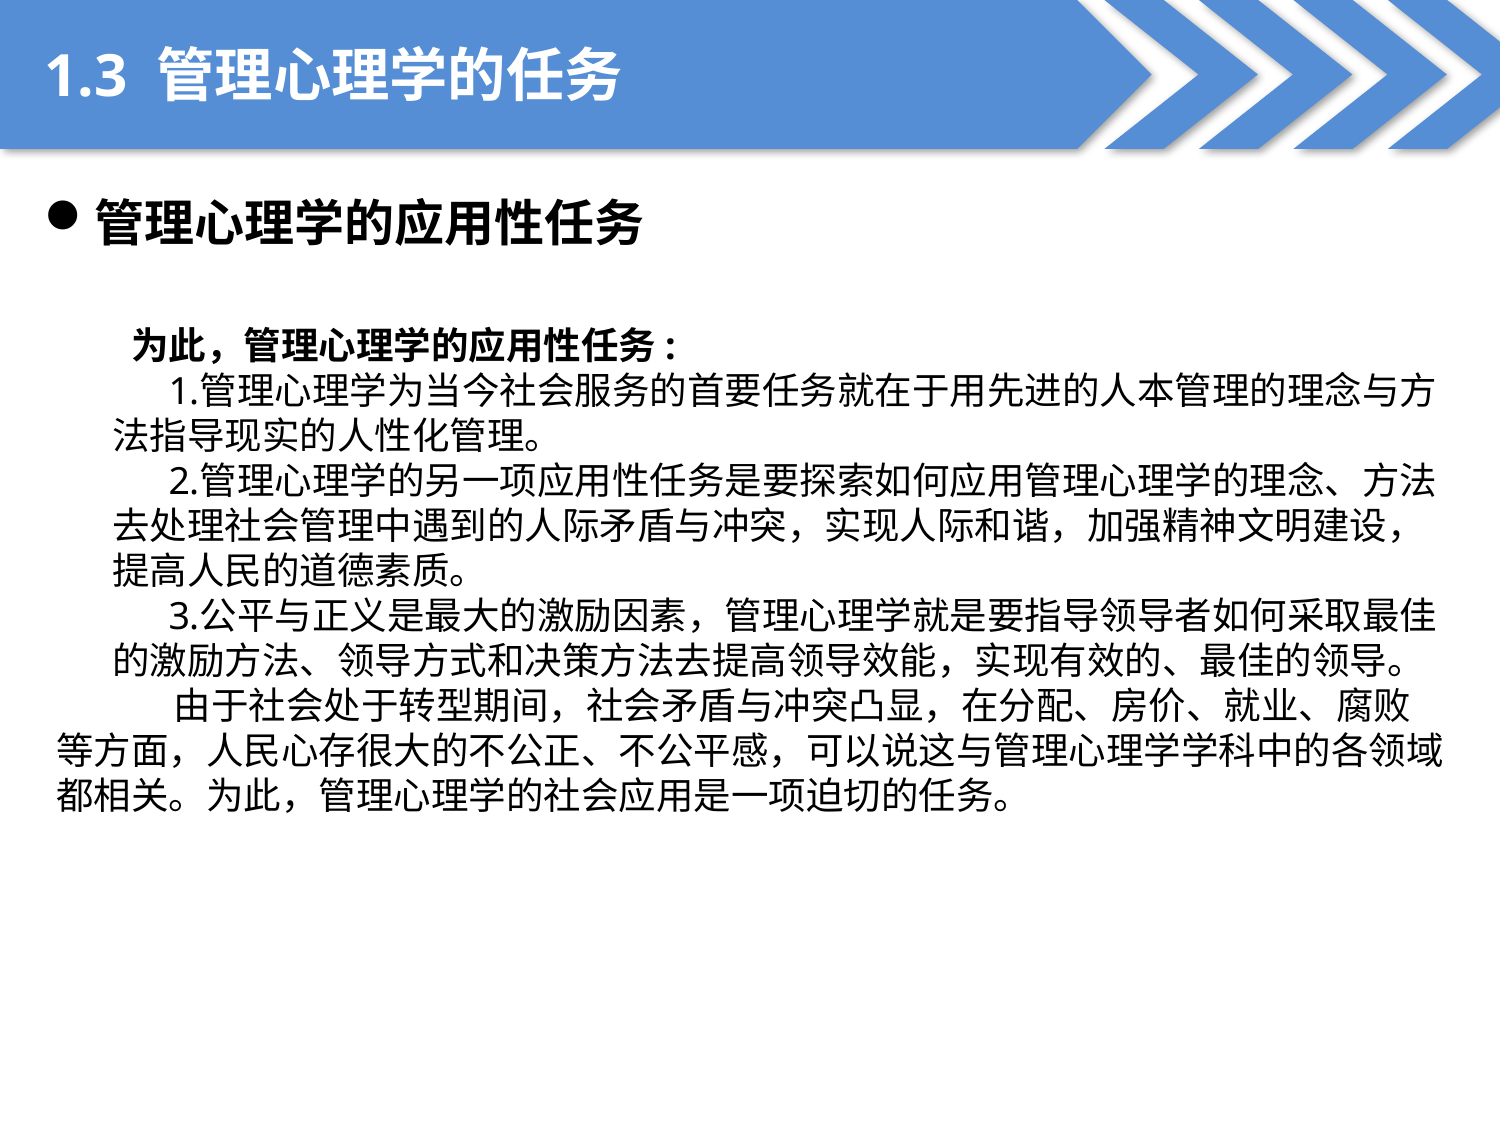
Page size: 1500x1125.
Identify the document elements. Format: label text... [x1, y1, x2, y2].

text_box 为此，管理心理学的应用性任务: 管理心理学为当今社会服务的首要任务就在于用先进的人本管理的理念与方法指导现实的人性化管理。 管理心理学的另一项应用性任务是要探索如何应用管理心理学的理念、方法去处理社会管理中遇到的人际矛盾与冲突，实现人际和谐，加强精神文明建设，提高人民的道德素质。 公平与正义是最大的激励因素，管理心理学就是要指导领导者如何采取最佳的激励方法、领导方式和决策方法去提高领导效能，实现有效的、最佳的领导。 由于社会处于转型期间，社会矛盾与冲突凸显，在分配、房价、就业、腐败等方面，人民心存很大的不公正、不公平感，可以说这与管理心理学学科中的各领域都相关。为此，管理心理学的社会应用是一项迫切的任务。 [41, 269, 1459, 825]
text_box 管理心理学的应用性任务 [29, 184, 668, 260]
text_box 1.3 管理心理学的任务 [29, 30, 638, 116]
